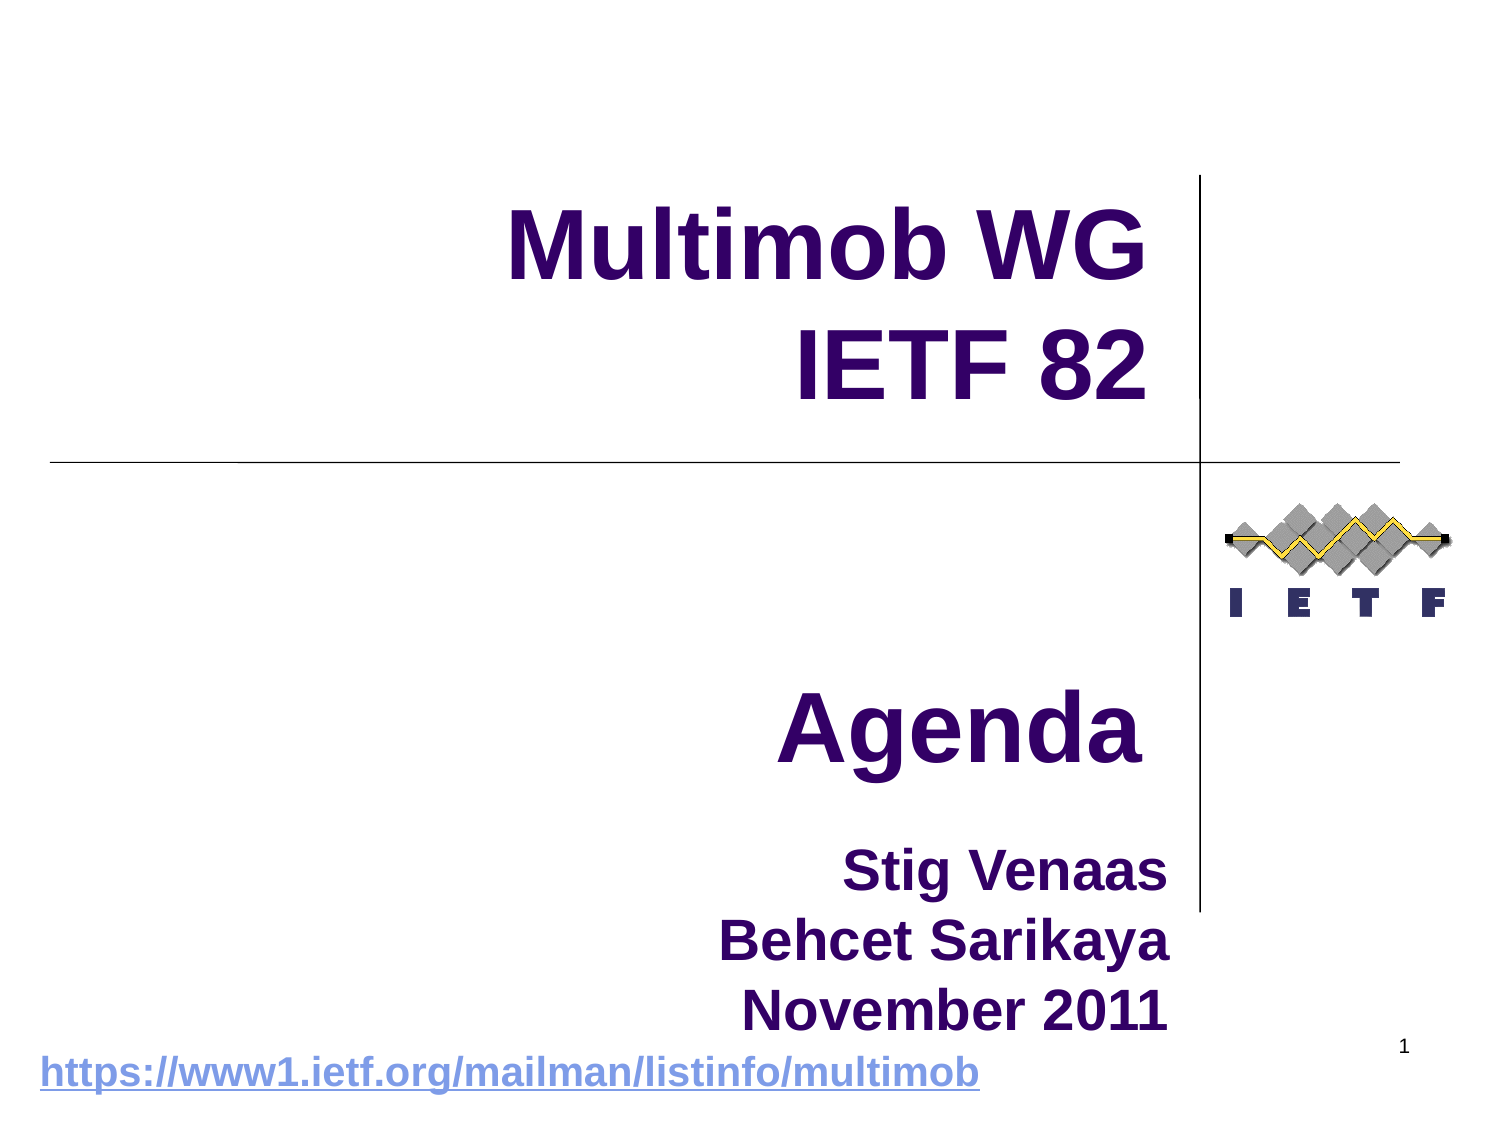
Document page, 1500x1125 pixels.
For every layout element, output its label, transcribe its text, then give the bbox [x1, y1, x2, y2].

text_box Multimob WG IETF 82 [51, 76, 1165, 427]
title Agenda Stig Venaas Behcet Sarikaya November 2011 [62, 499, 1186, 1037]
text_box https://www1.ietf.org/mailman/listinfo/multimob [24, 1037, 1088, 1103]
picture [1212, 487, 1463, 631]
slide_number 1 [1074, 1024, 1426, 1101]
